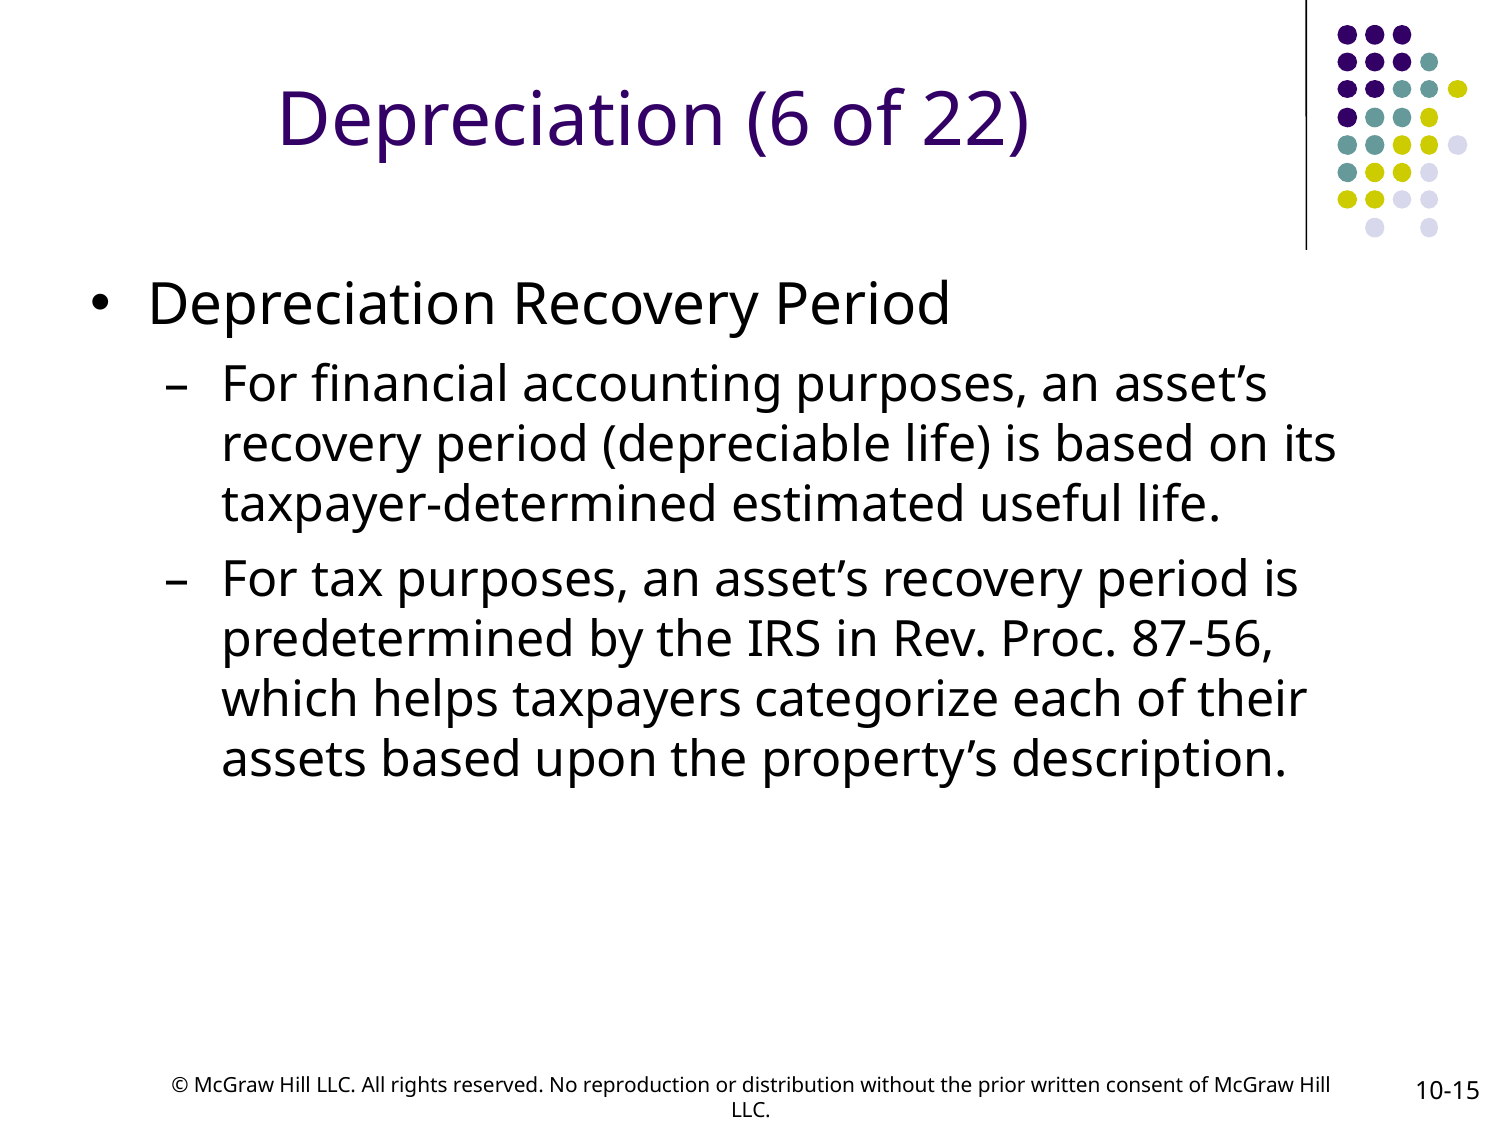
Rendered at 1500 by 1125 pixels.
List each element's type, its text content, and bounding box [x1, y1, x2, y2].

slide_number 10-15 [1345, 1061, 1496, 1122]
title Depreciation (6 of 22) [32, 8, 1275, 234]
list Depreciation Recovery Period For financial accounting purposes, an asset’s recovery period (depreciable life) is based on its taxpayer-determined estimated useful life. For tax purposes, an asset’s recovery period is predetermined by the IRS in Rev. Proc. 87-56, which helps taxpayers categorize each of their assets based upon the property’s description. [75, 259, 1425, 1062]
